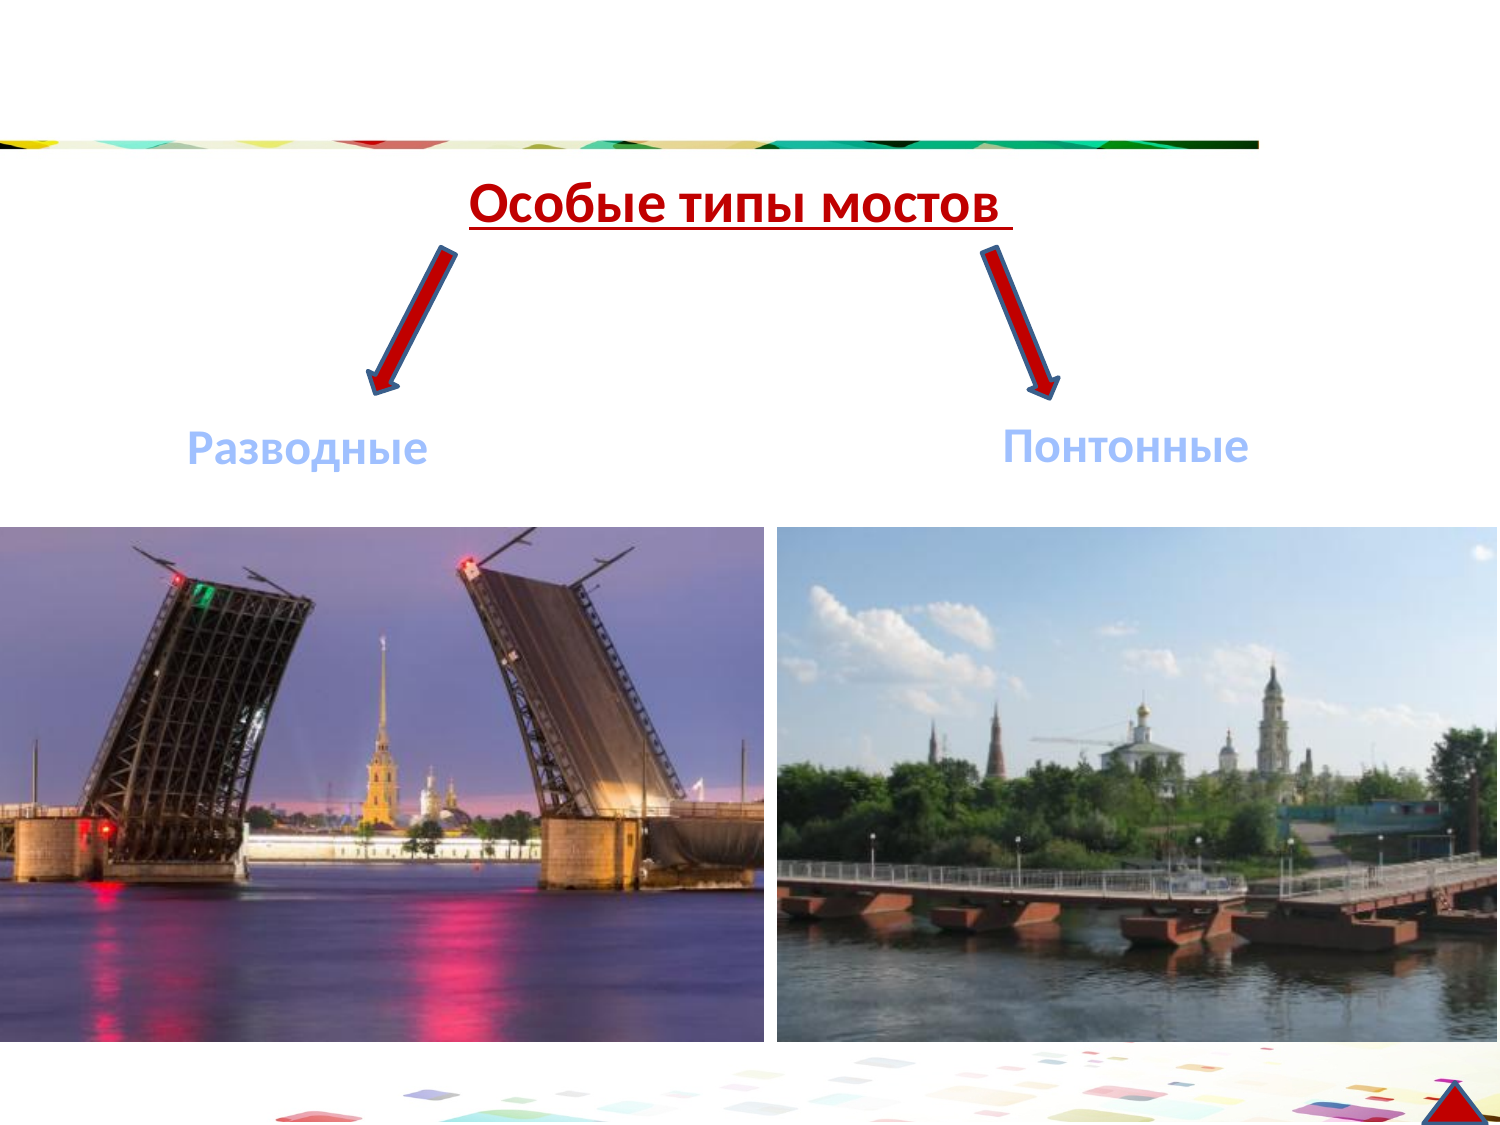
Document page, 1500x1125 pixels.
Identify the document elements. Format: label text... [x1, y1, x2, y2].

picture [0, 0, 1500, 1122]
text_box [1421, 1080, 1489, 1125]
text_box Разводные [171, 407, 444, 483]
text_box [979, 244, 1061, 401]
text_box Особые типы мостов [454, 157, 1294, 242]
text_box Понтонные [987, 404, 1265, 480]
text_box [365, 244, 458, 396]
